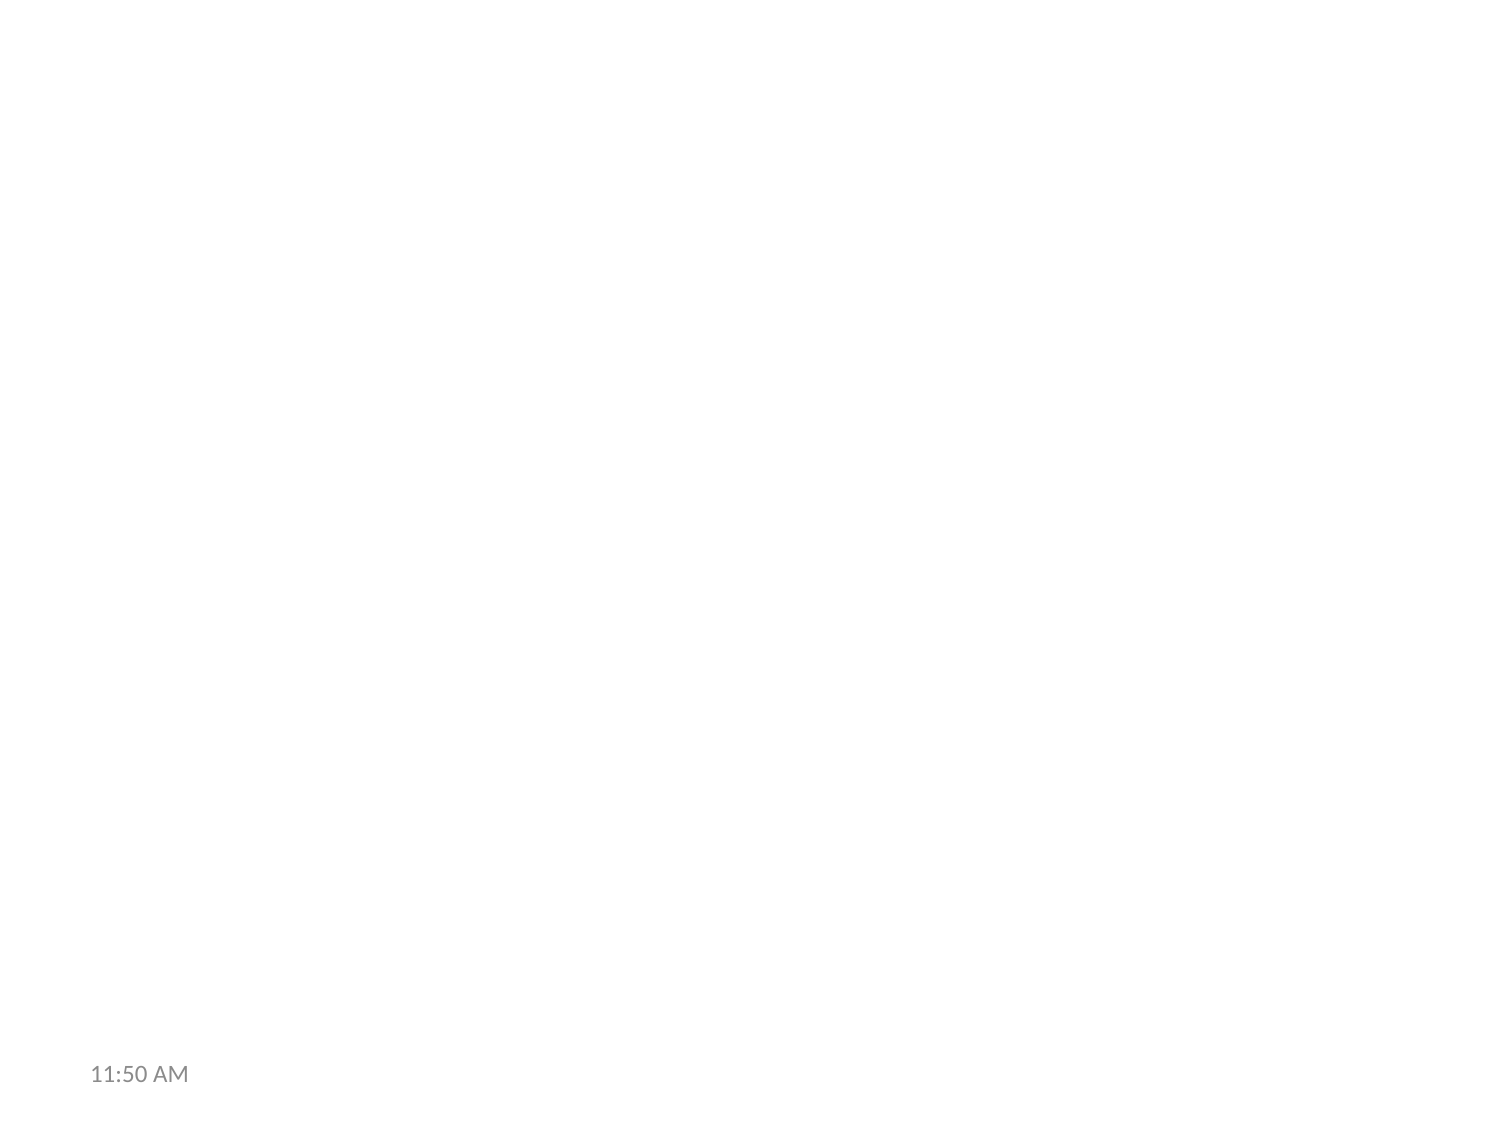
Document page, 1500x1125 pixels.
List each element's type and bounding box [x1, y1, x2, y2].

slide_number [75, 1042, 425, 1103]
